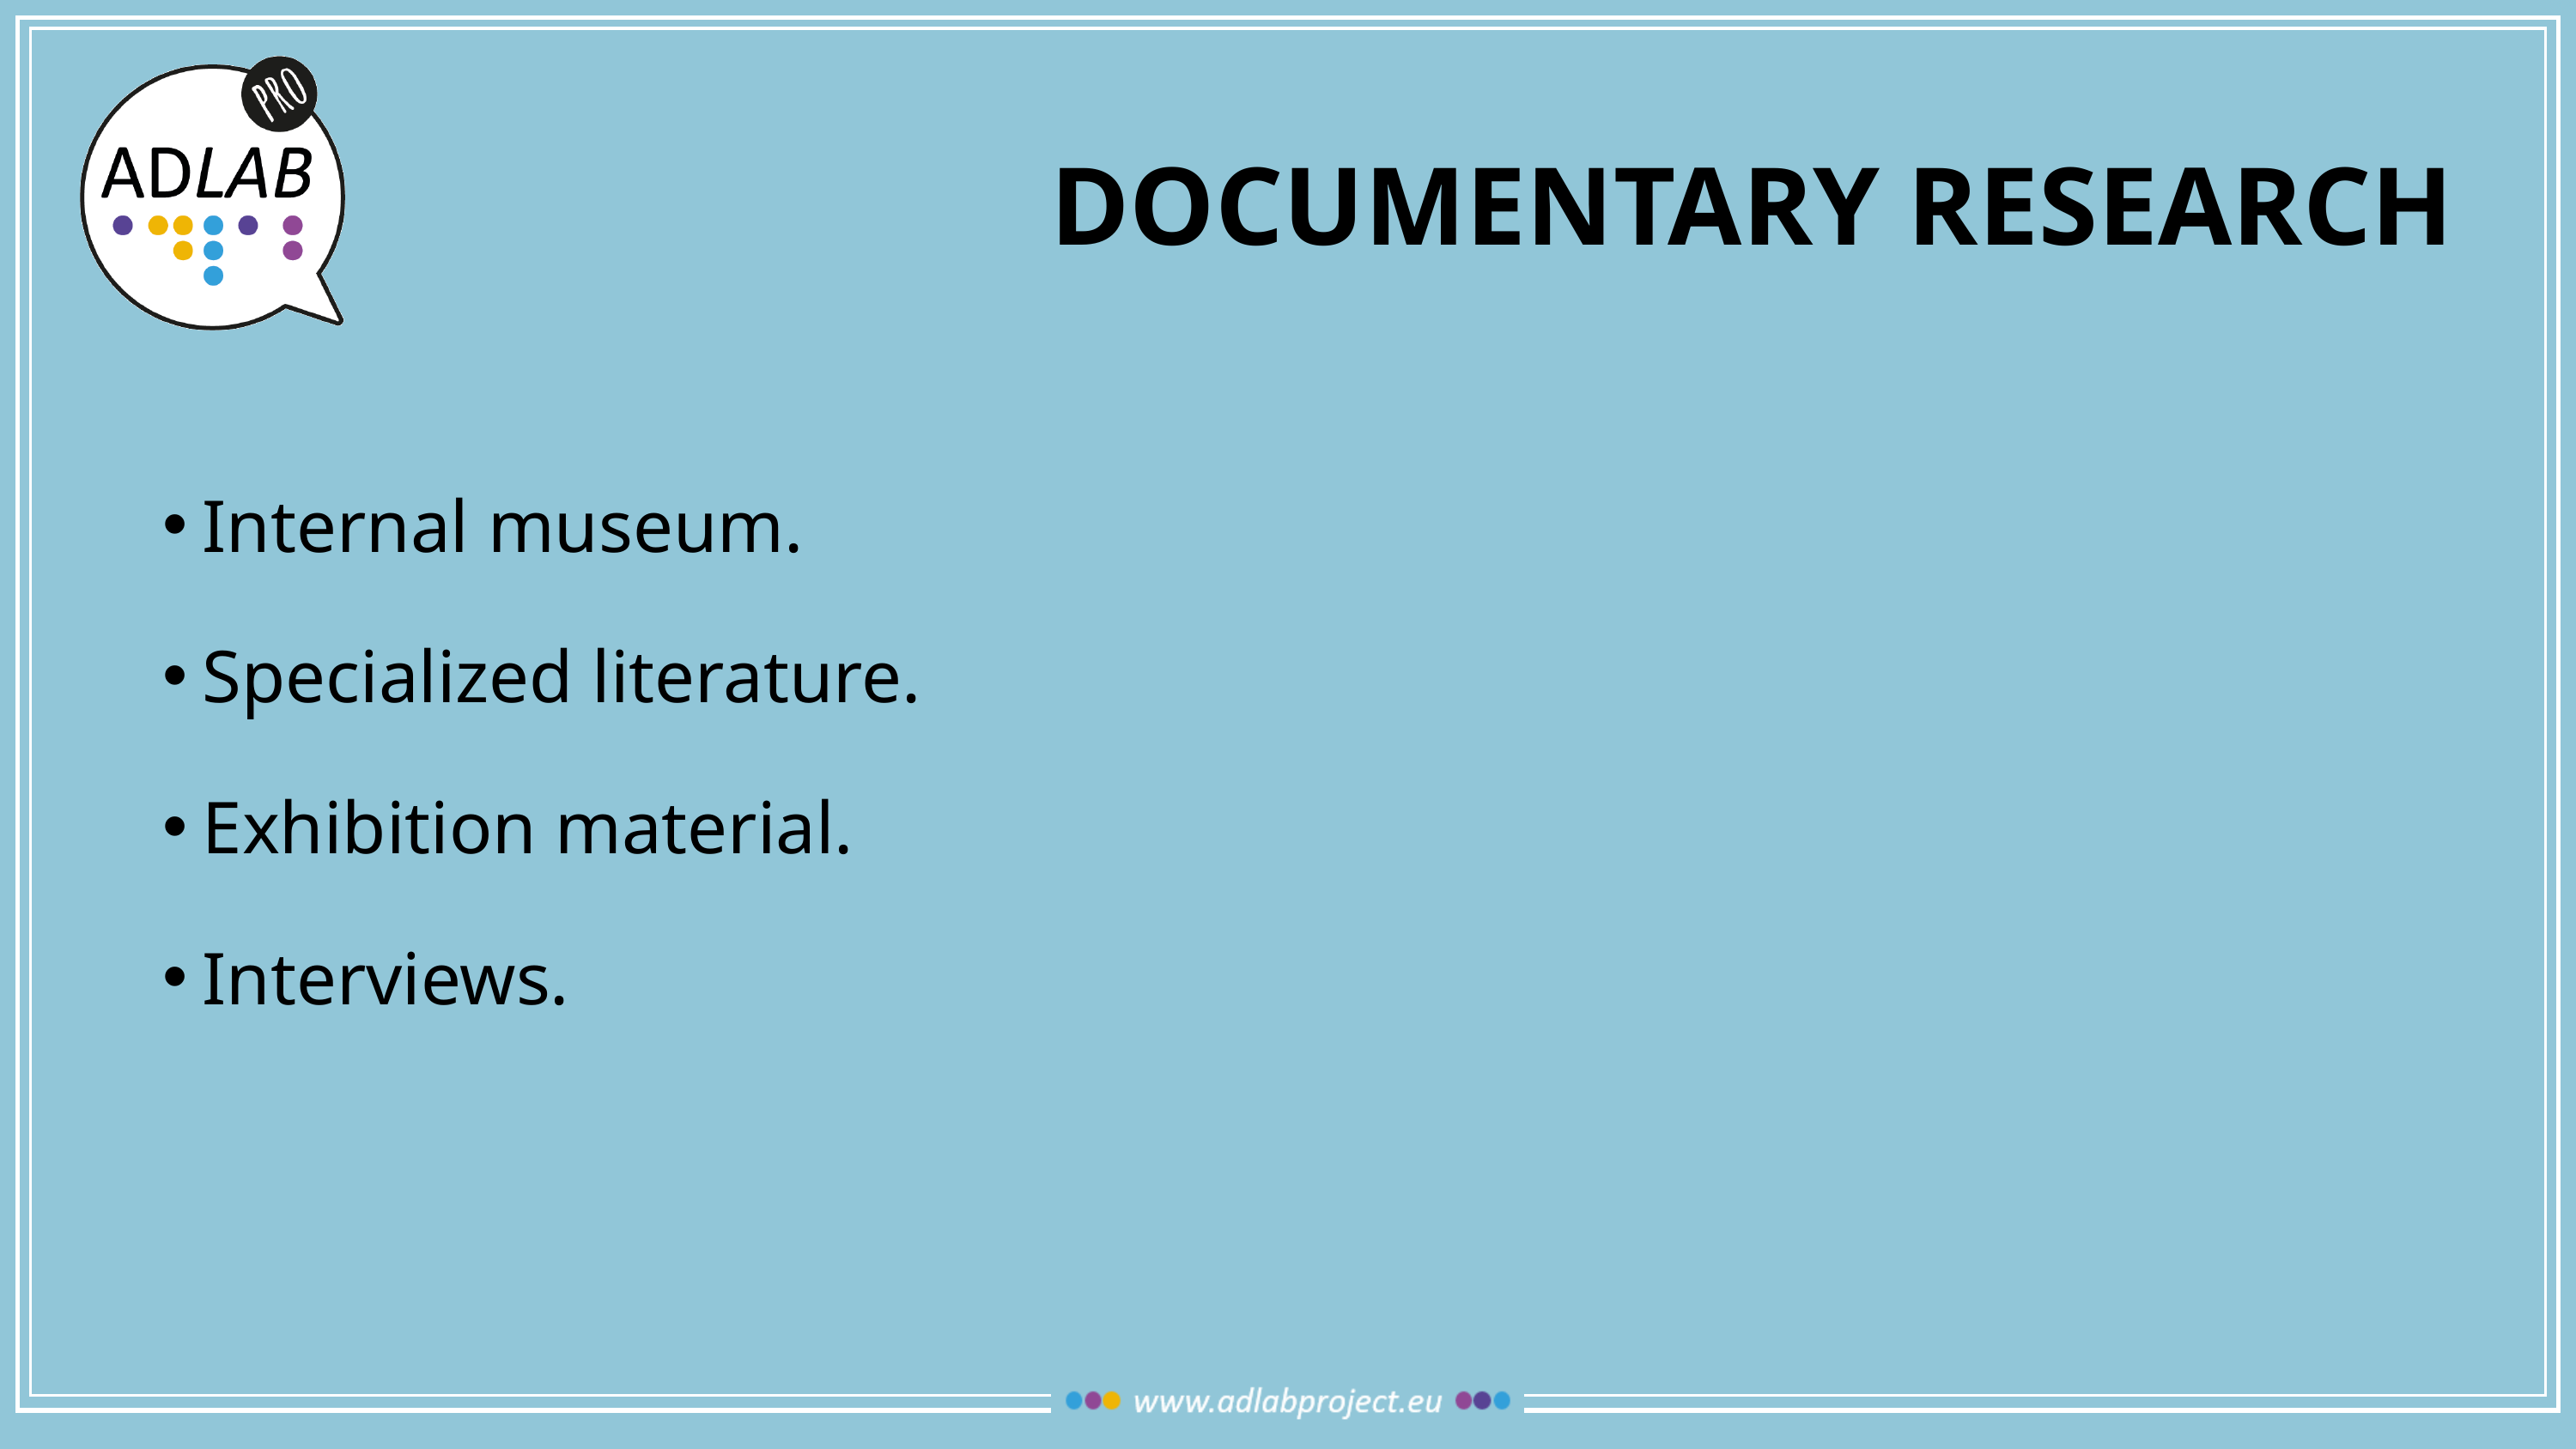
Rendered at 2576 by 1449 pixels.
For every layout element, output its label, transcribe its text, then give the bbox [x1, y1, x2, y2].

list Internal museum. Specialized literature. Exhibition material. Interviews. [150, 431, 2467, 1087]
picture [1051, 1378, 1524, 1429]
picture [72, 49, 353, 330]
title documentary research [384, 70, 2467, 351]
